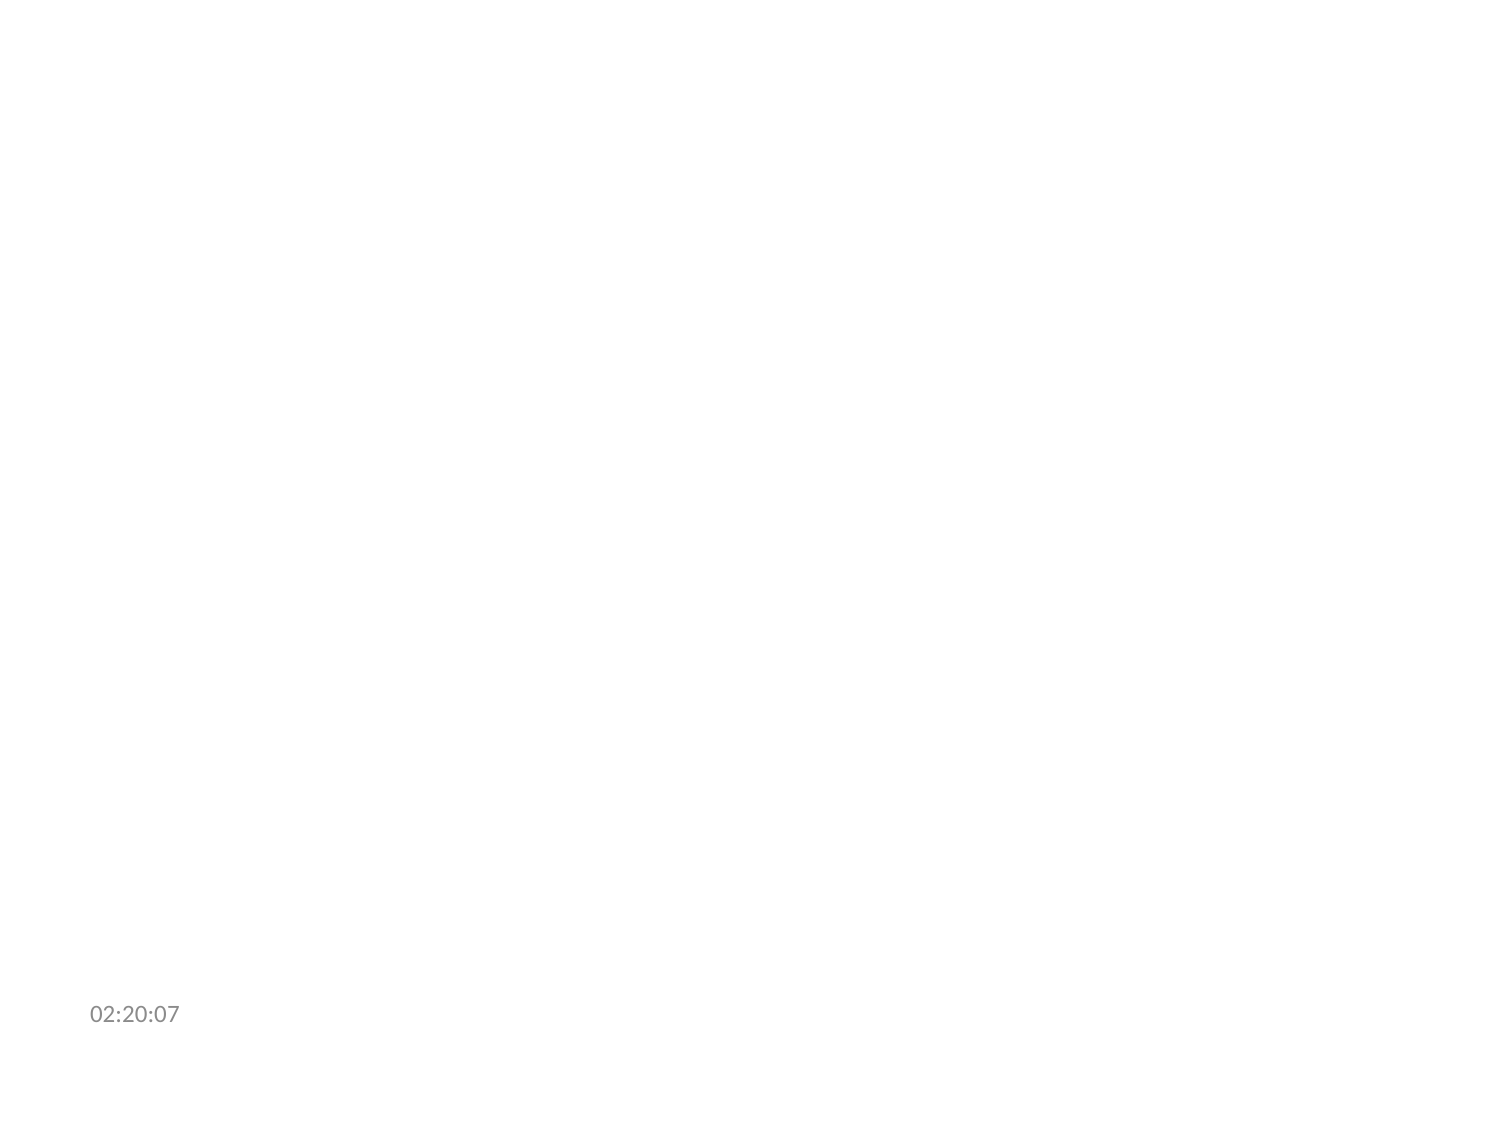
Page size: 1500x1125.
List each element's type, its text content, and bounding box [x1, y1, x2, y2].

text_box 15:35:09 [75, 982, 425, 1043]
